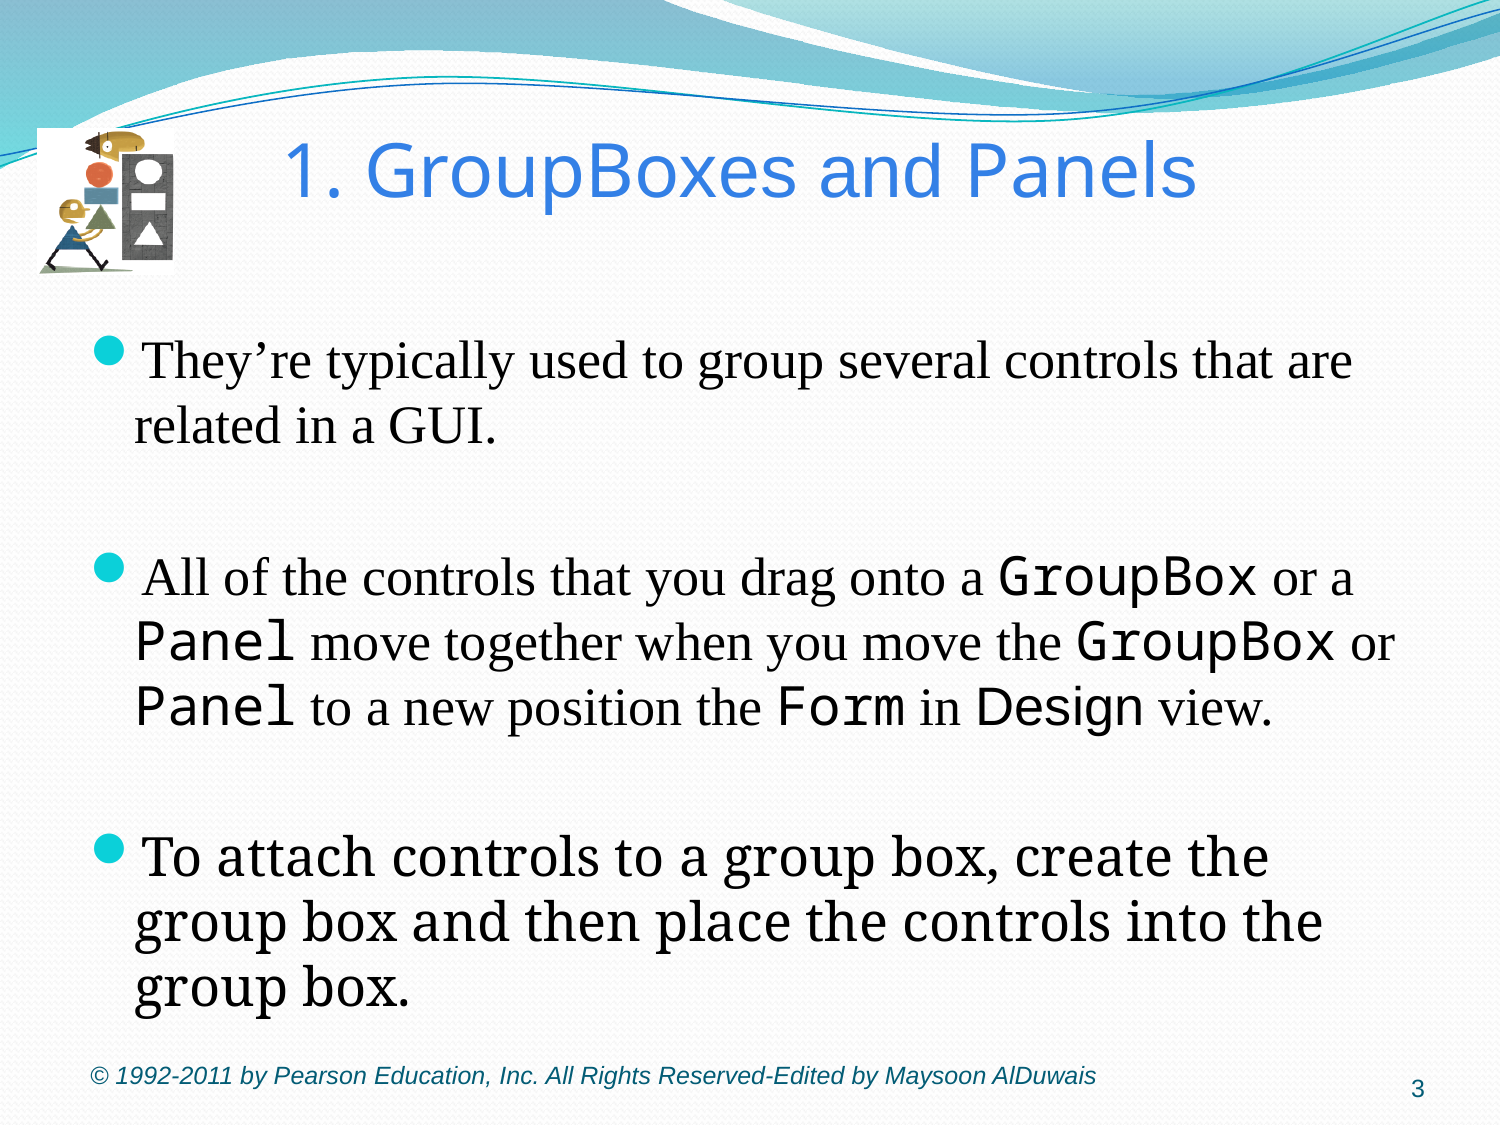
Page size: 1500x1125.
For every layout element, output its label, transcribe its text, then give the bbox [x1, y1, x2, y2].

footer © 1992-2011 by Pearson Education, Inc. All Rights Reserved-Edited by Maysoon AlDuwais [75, 1037, 1300, 1098]
title 1. GroupBoxes and Panels [75, 115, 1425, 303]
list They’re typically used to group several controls that are related in a GUI. All of the controls that you drag onto a GroupBox or a Panel move together when you move the GroupBox or Panel to a new position the Form in Design view. To attach controls to a group box, create the group box and then place the controls into the group box. [75, 317, 1425, 1038]
picture [37, 128, 75, 275]
slide_number 3 [1299, 1042, 1425, 1103]
